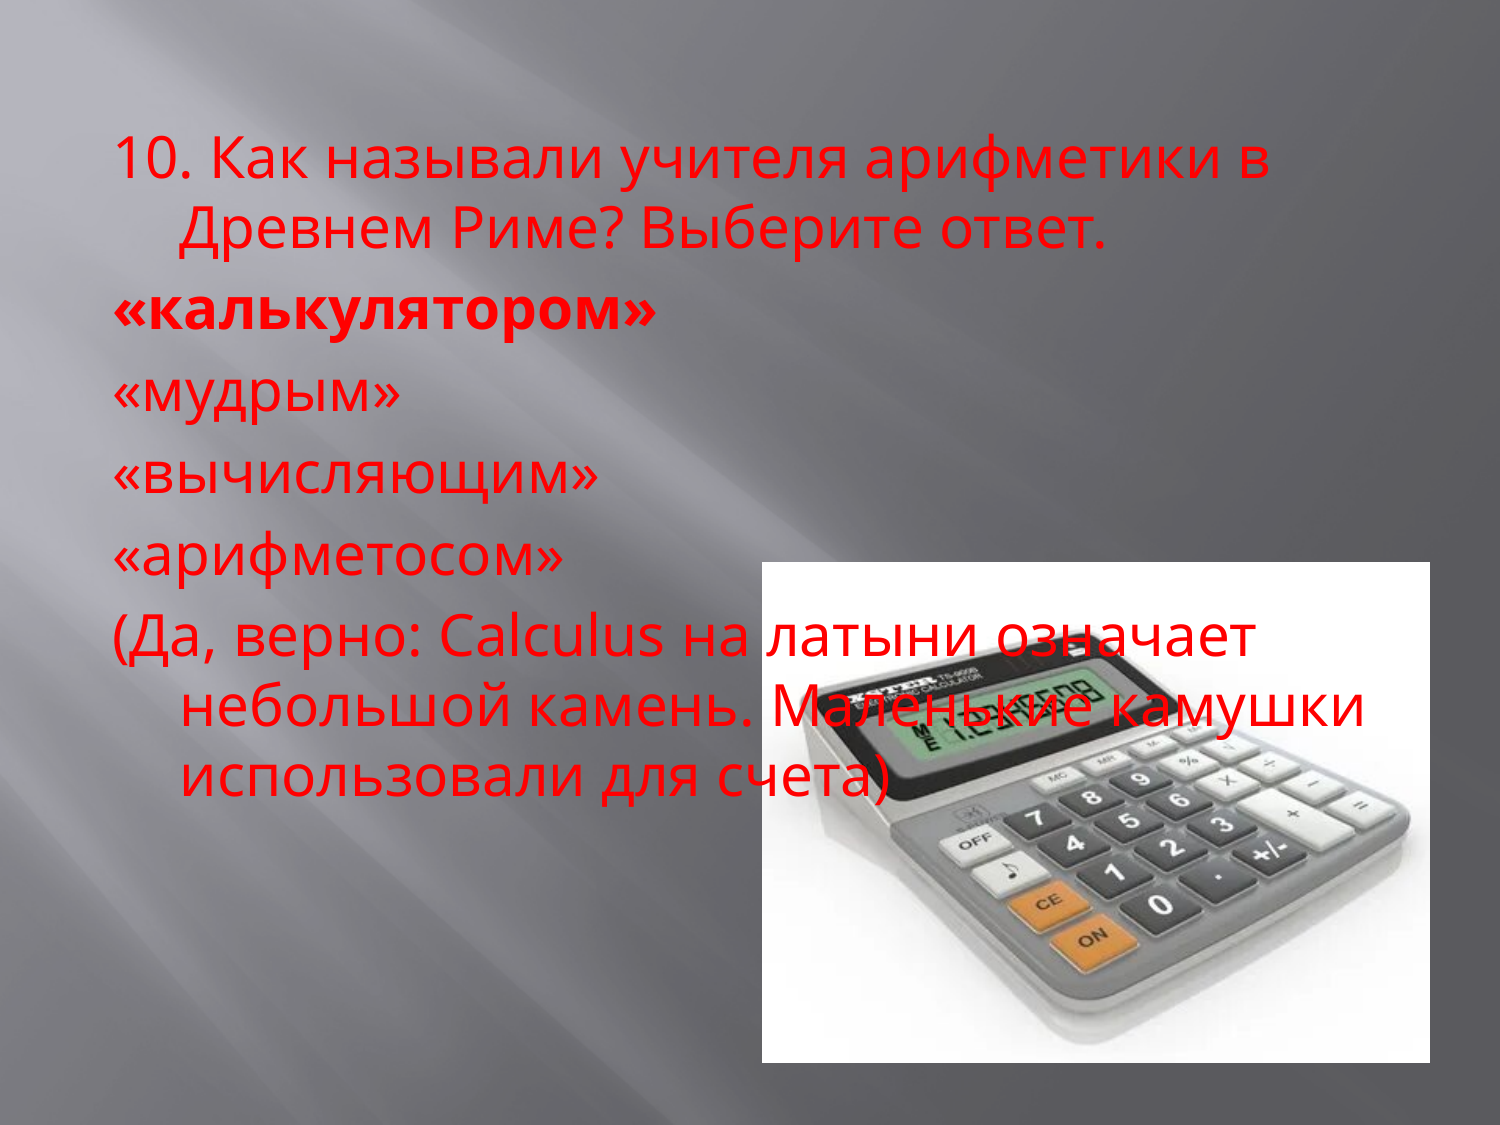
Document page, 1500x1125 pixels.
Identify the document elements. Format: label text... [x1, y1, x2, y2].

picture [762, 562, 1430, 1063]
list 10. Как называли учителя арифметики в Древнем Риме? Выберите ответ. «калькулятором» «мудрым» «вычисляющим» «арифметосом» (Да, верно: Calculus на латыни означает небольшой камень. Маленькие камушки использовали для счета) [75, 112, 1425, 1035]
